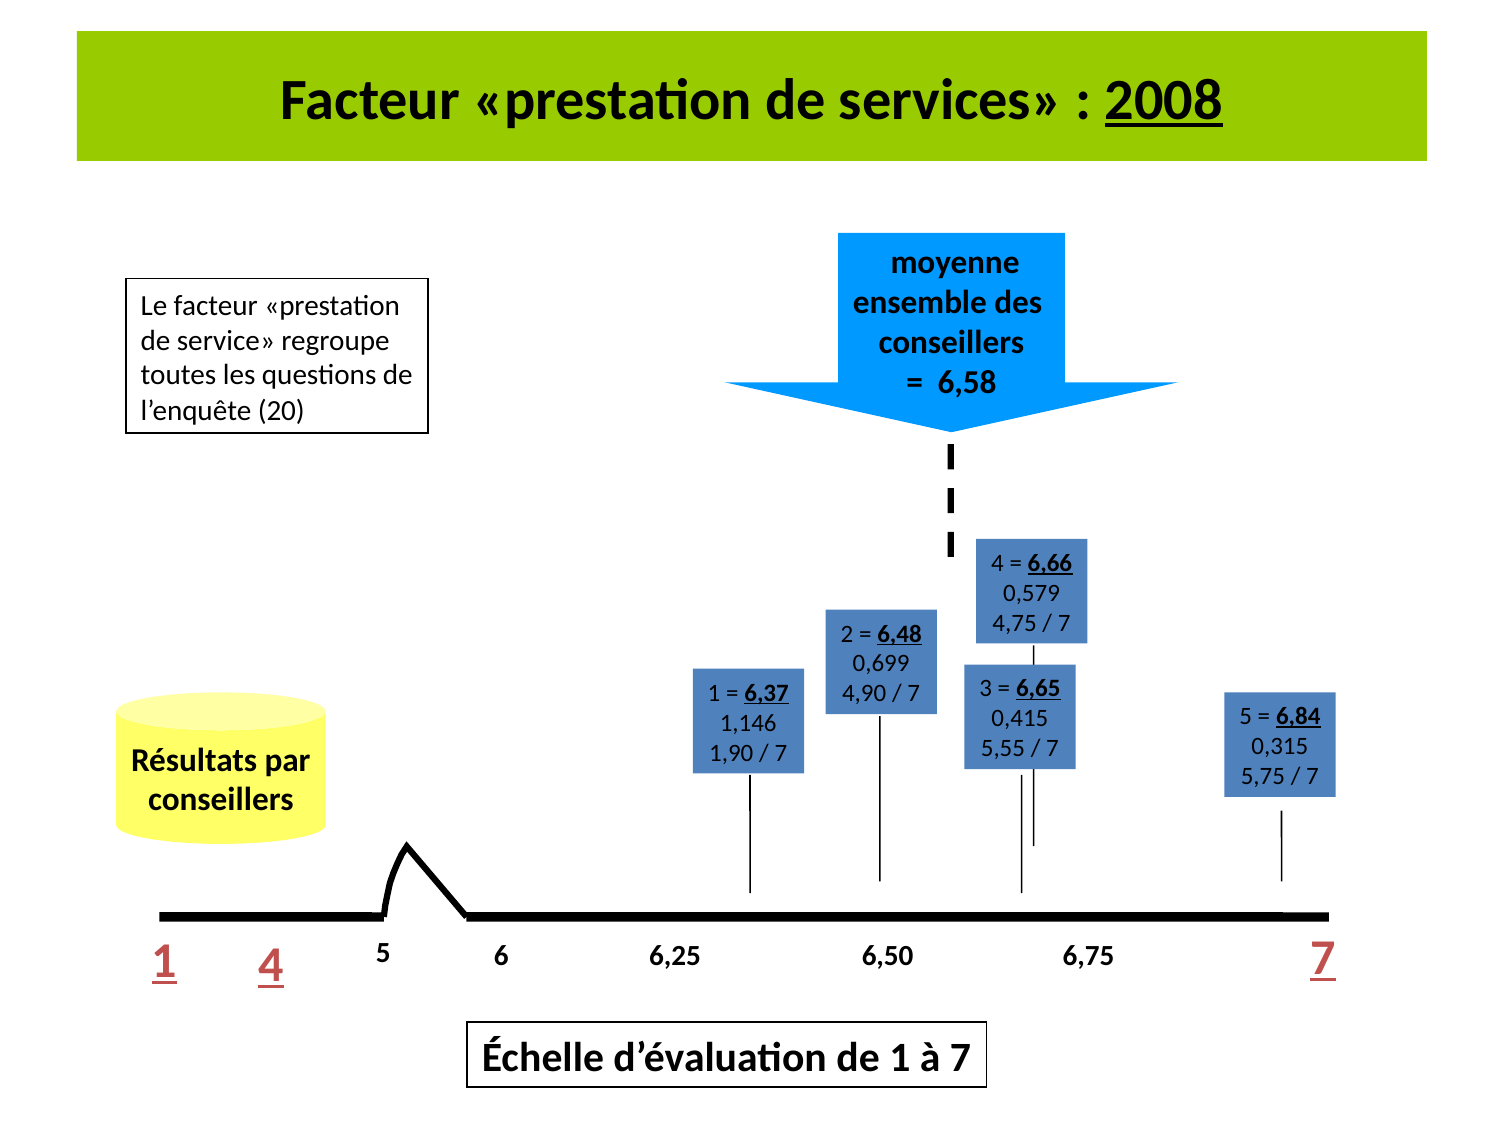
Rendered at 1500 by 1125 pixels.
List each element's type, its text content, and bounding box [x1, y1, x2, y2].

text_box Échelle d’évaluation de 1 à 7 [466, 1022, 987, 1087]
text_box Résultats par conseillers [116, 692, 326, 844]
text_box 6,50 [847, 928, 929, 979]
text_box 4 = 6,66 0,579 4,75 / 7 [976, 538, 1088, 644]
text_box 5 = 6,84 0,315 5,75 / 7 [1224, 692, 1336, 797]
text_box 6 [479, 928, 524, 979]
text_box 7 [1295, 916, 1351, 992]
text_box 6,75 [1047, 928, 1130, 979]
title Facteur «prestation de services» : 2008 [76, 31, 1427, 161]
text_box 6,25 [634, 928, 716, 979]
text_box 1 = 6,37 1,146 1,90 / 7 [692, 668, 805, 774]
text_box 1 [137, 920, 193, 995]
text_box 5 [361, 925, 406, 976]
text_box 3 = 6,65 0,415 5,55 / 7 [964, 664, 1076, 770]
text_box [383, 846, 467, 917]
text_box 4 [243, 924, 299, 1000]
text_box Le facteur «prestation de service» regroupe toutes les questions de l’enquête (20) [125, 278, 428, 434]
text_box 2 = 6,48 0,699 4,90 / 7 [825, 609, 937, 715]
text_box moyenne ensemble des conseillers = 6,58 [724, 232, 1179, 433]
